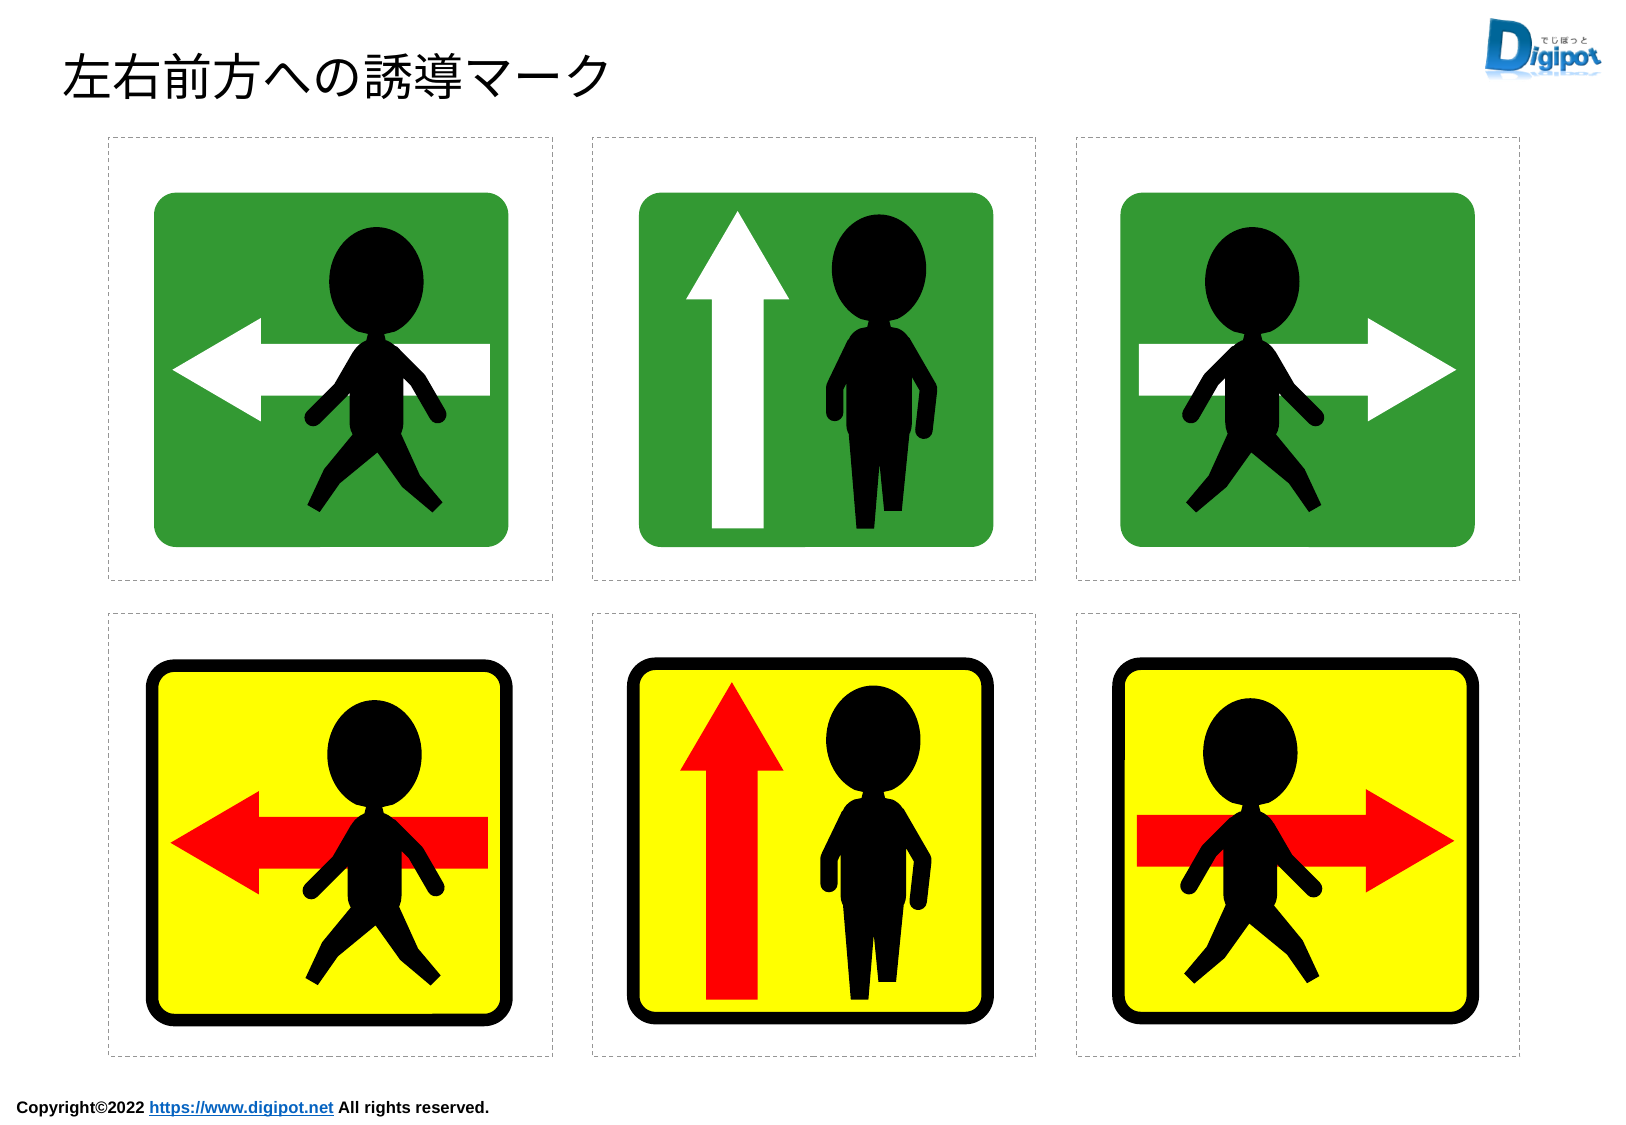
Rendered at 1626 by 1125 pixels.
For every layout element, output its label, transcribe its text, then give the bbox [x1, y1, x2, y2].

picture [1485, 18, 1602, 82]
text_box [638, 192, 994, 548]
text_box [1118, 663, 1473, 1019]
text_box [153, 192, 509, 548]
text_box 左右前方への誘導マーク [48, 38, 628, 113]
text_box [152, 665, 507, 1021]
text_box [633, 663, 988, 1019]
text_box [1120, 192, 1475, 548]
